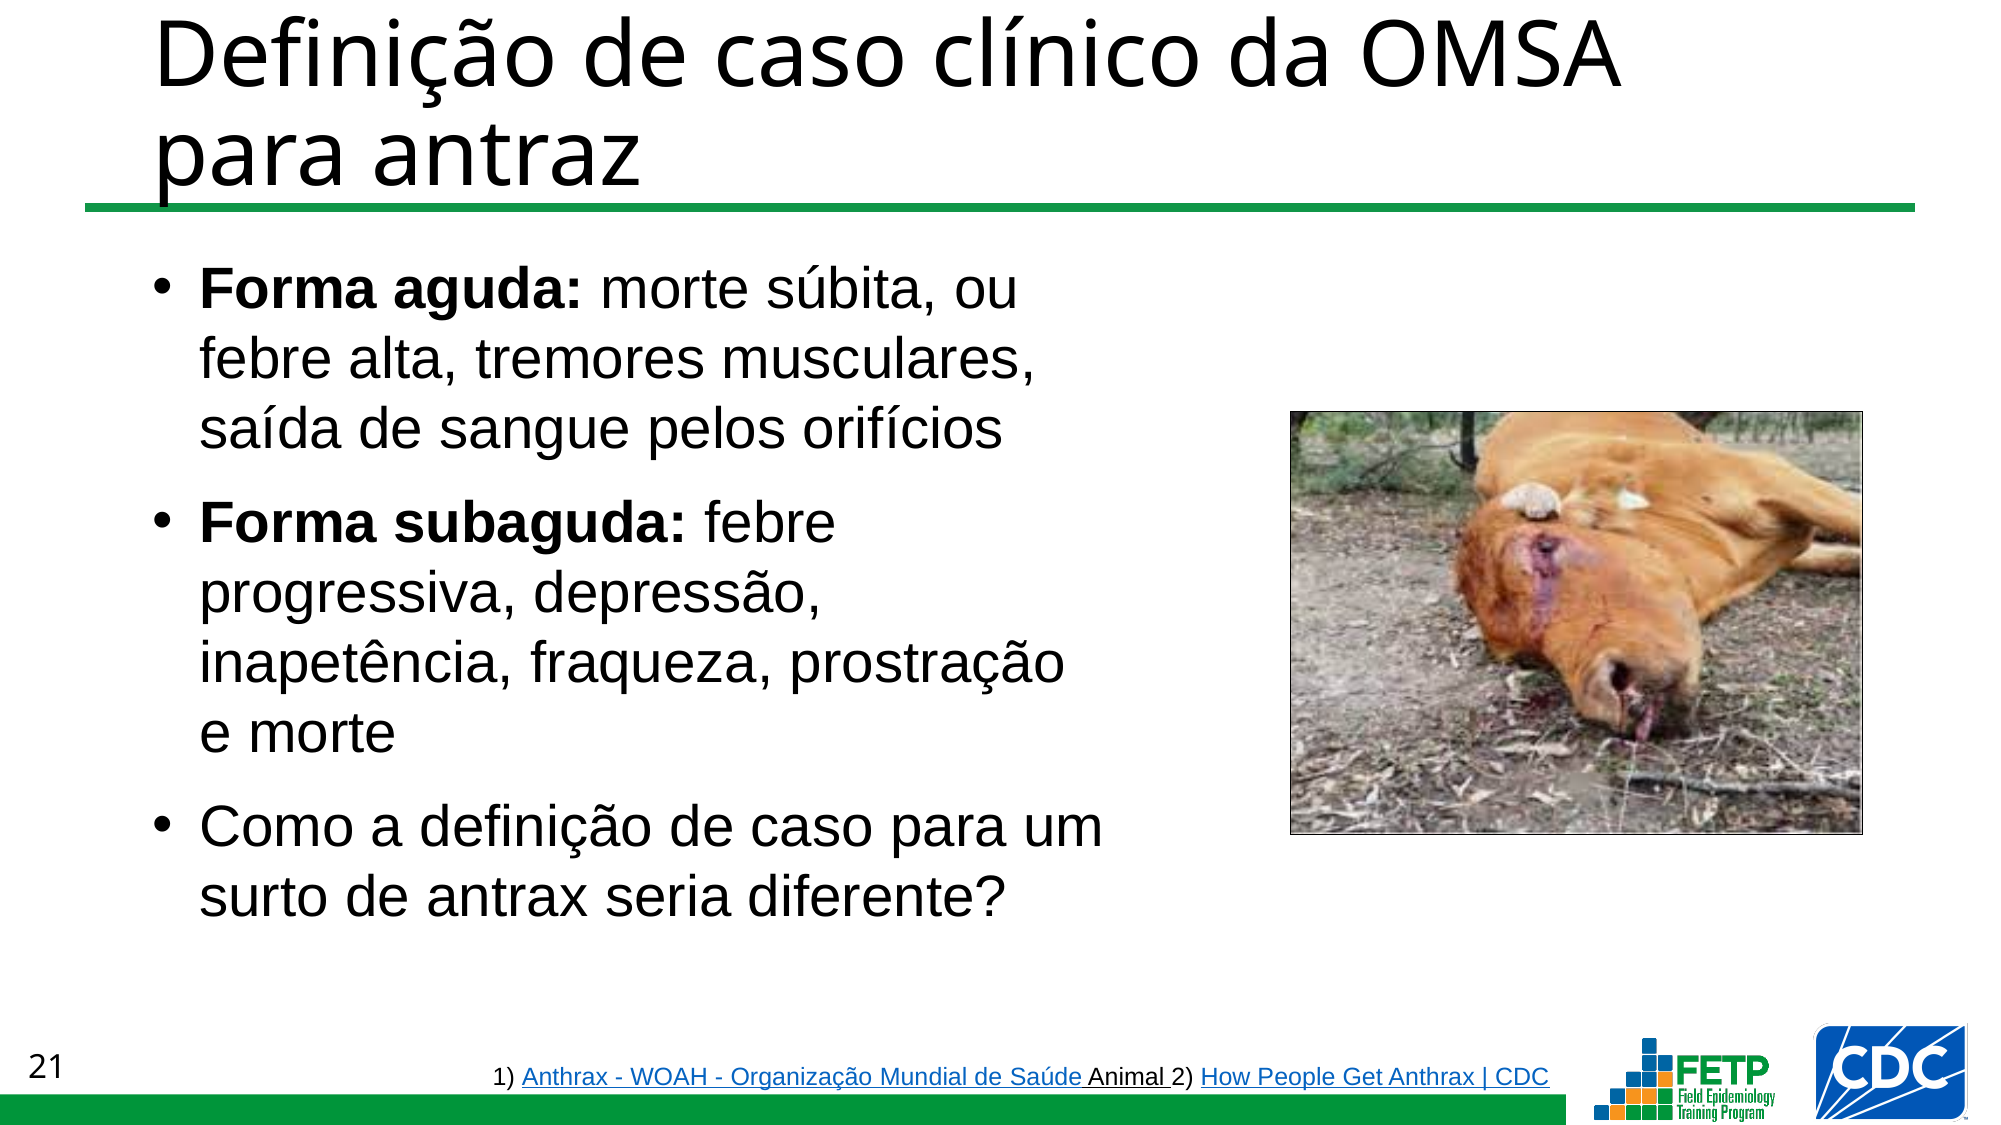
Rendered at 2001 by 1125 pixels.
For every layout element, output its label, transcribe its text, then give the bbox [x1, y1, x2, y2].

title Definição de caso clínico da OMSA para antraz [137, 0, 1863, 207]
picture [1290, 411, 1863, 835]
picture [1813, 1023, 1968, 1122]
picture [1594, 1038, 1775, 1122]
list Forma aguda: morte súbita, ou febre alta, tremores musculares, saída de sangue pelos orifícios Forma subaguda: febre progressiva, depressão, inapetência, fraqueza, prostração e morte Como a definição de caso para um surto de antrax seria diferente? [137, 242, 1163, 1004]
list 1) Anthrax - WOAH - Organização Mundial de Saúde Animal 2) How People Get Anthrax | CDC [313, 1060, 1565, 1068]
